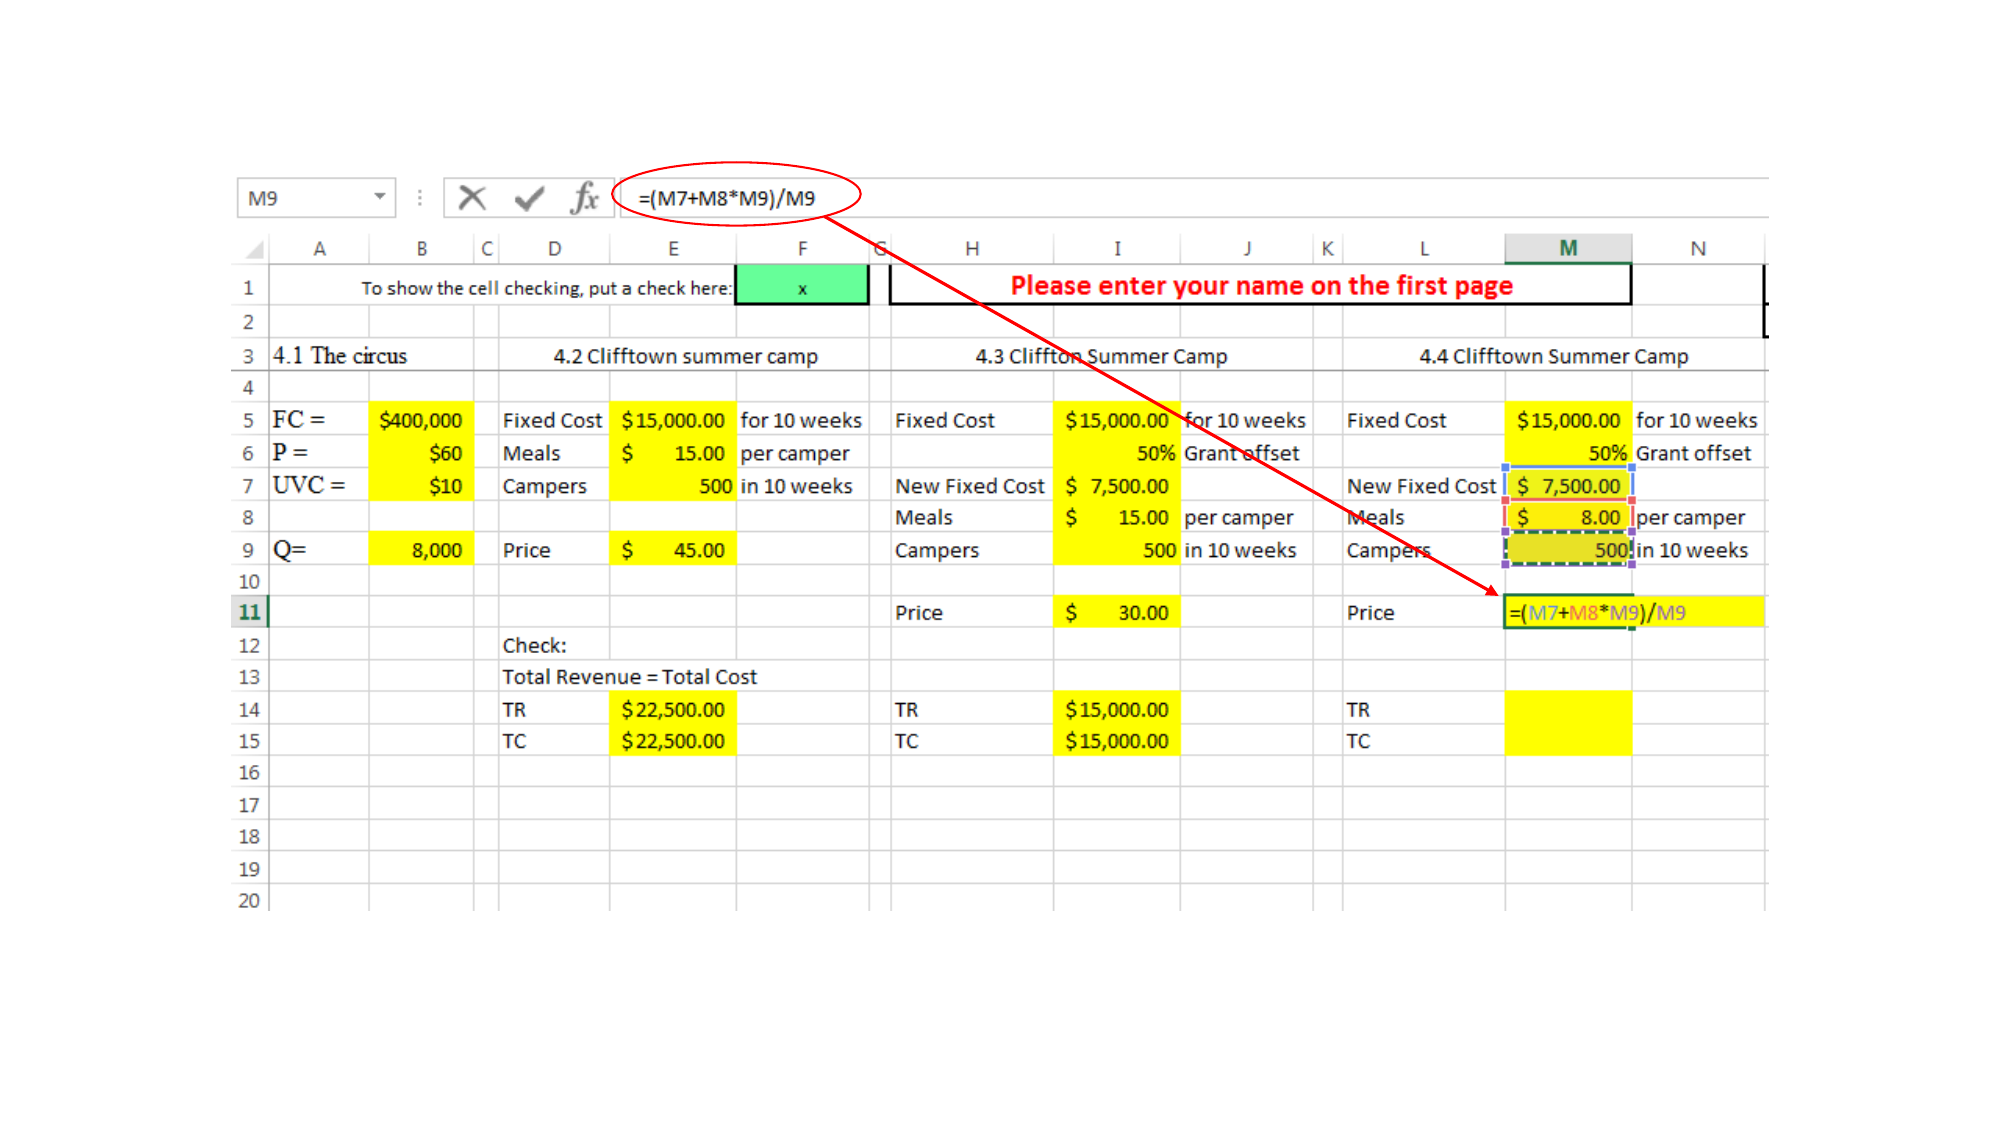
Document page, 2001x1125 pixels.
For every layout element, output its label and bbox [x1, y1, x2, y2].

text_box [824, 216, 1499, 596]
list [231, 162, 1769, 911]
